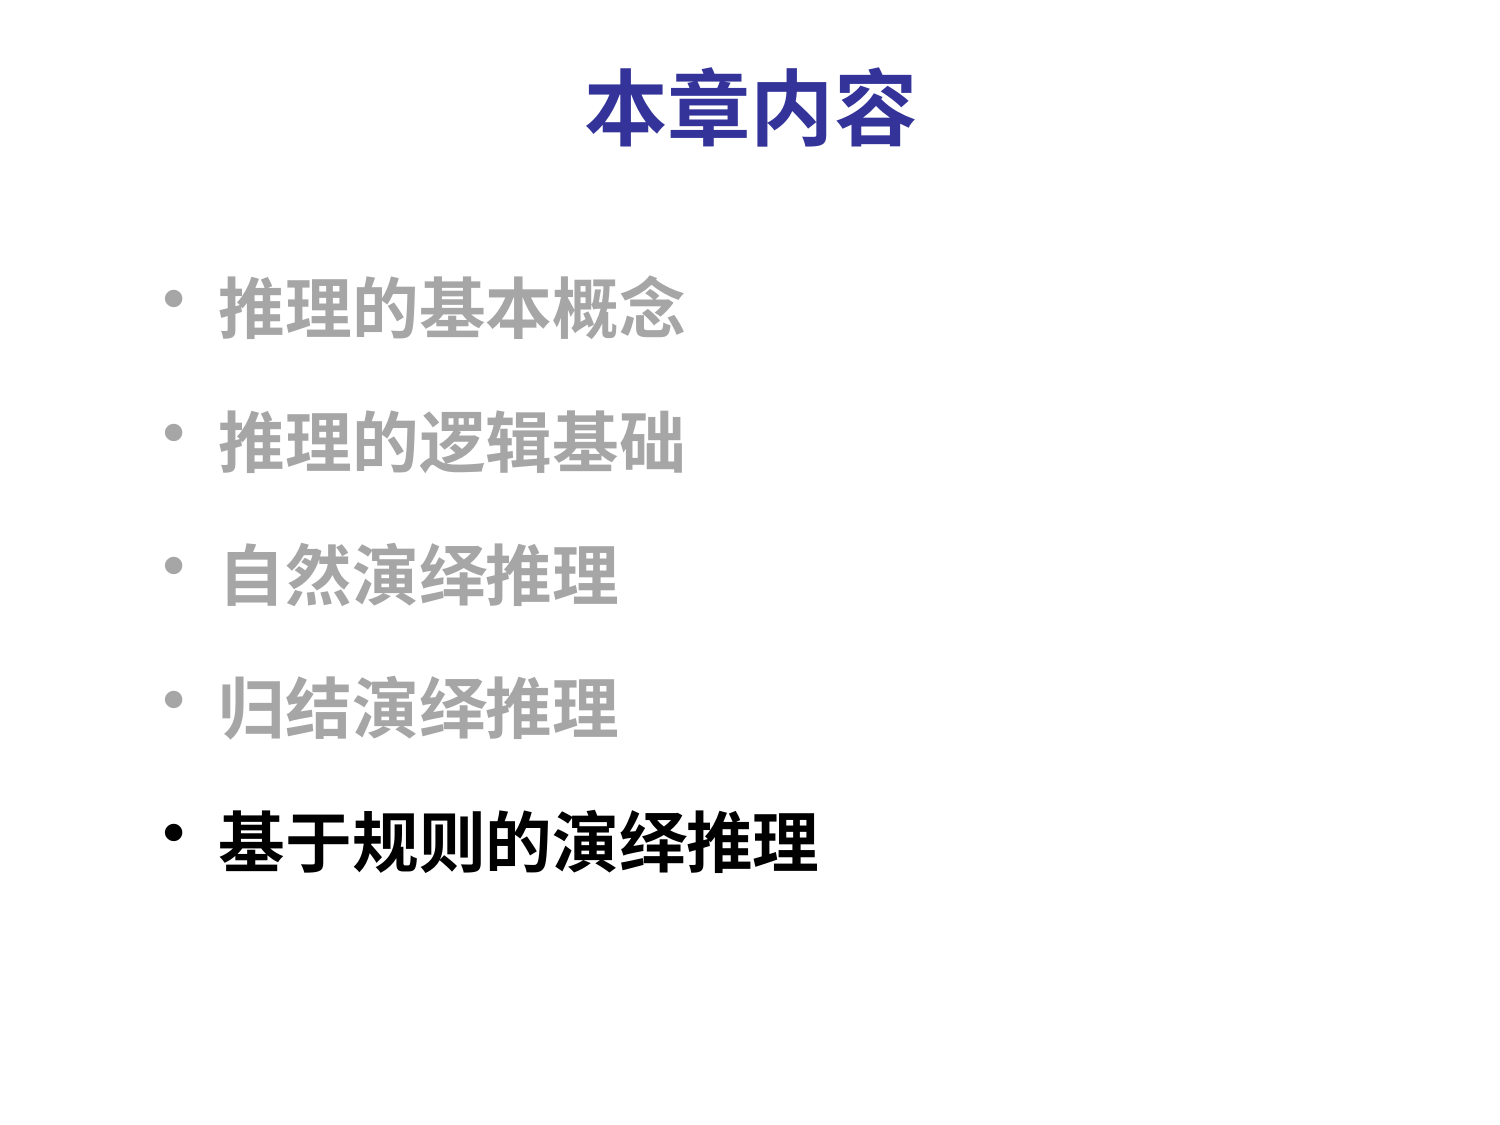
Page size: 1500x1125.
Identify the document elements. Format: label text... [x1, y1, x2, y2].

title 本章内容 [77, 31, 1425, 181]
list 推理的基本概念 推理的逻辑基础 自然演绎推理 归结演绎推理 基于规则的演绎推理 [147, 243, 1425, 1094]
